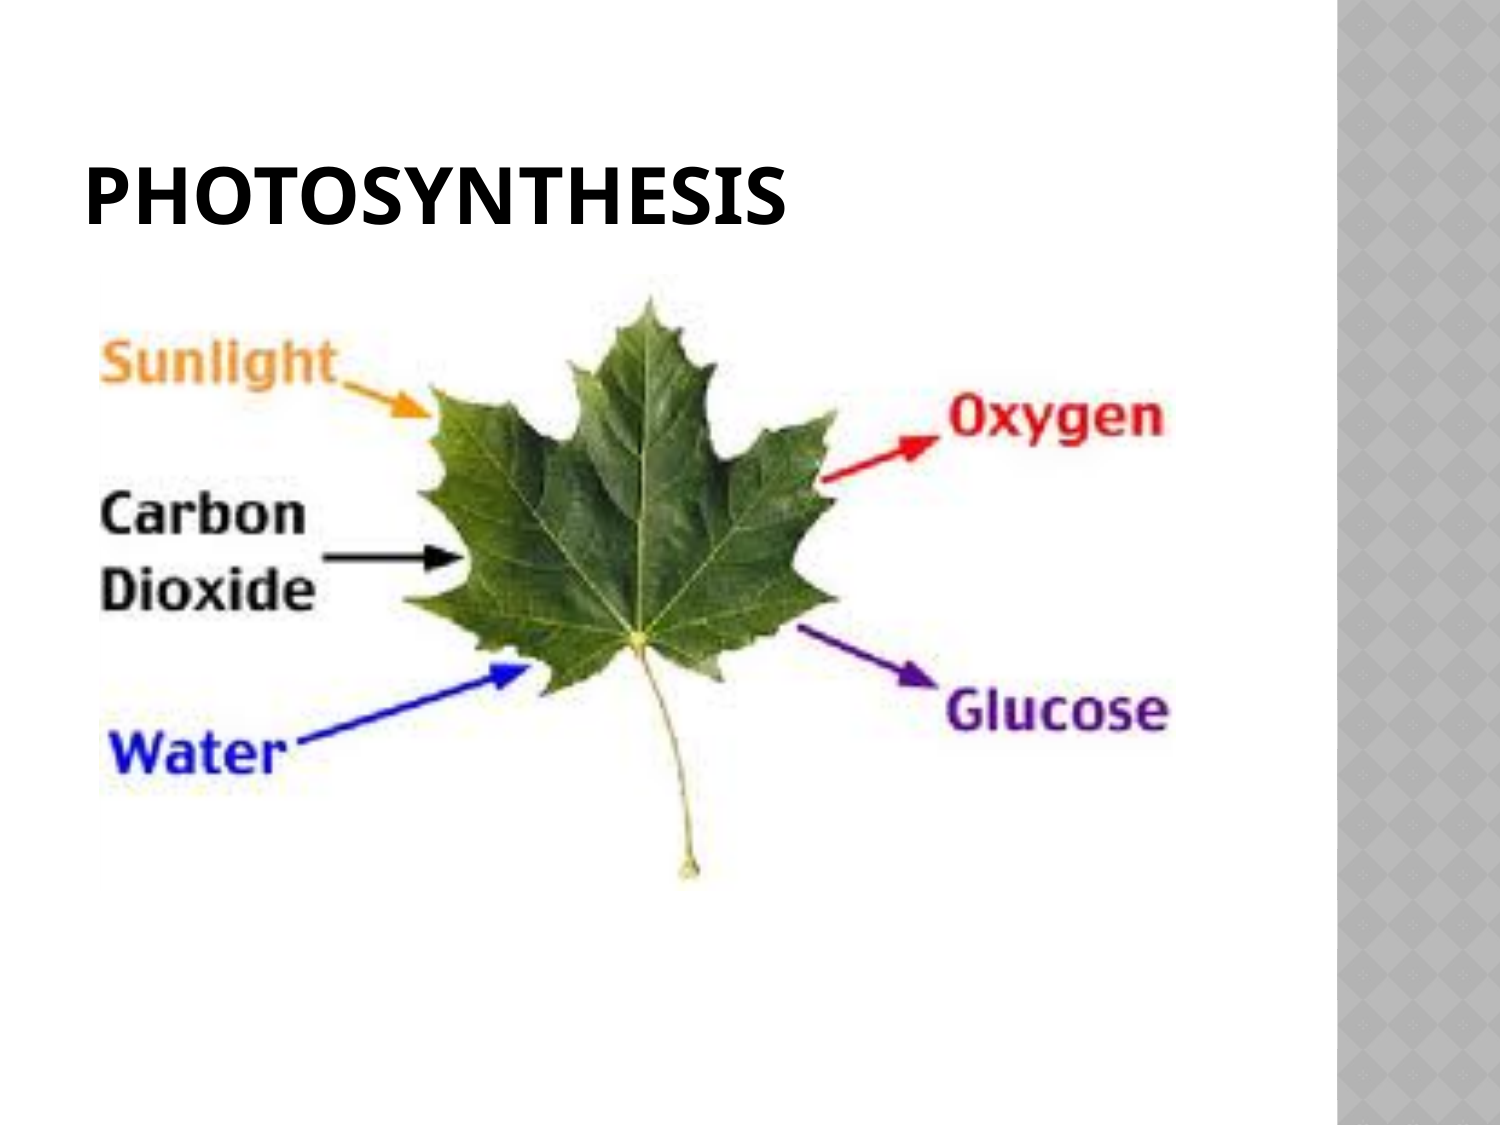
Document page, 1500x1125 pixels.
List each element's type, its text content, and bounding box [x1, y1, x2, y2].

title photosynthesis [75, 52, 1263, 240]
picture [99, 274, 1176, 892]
